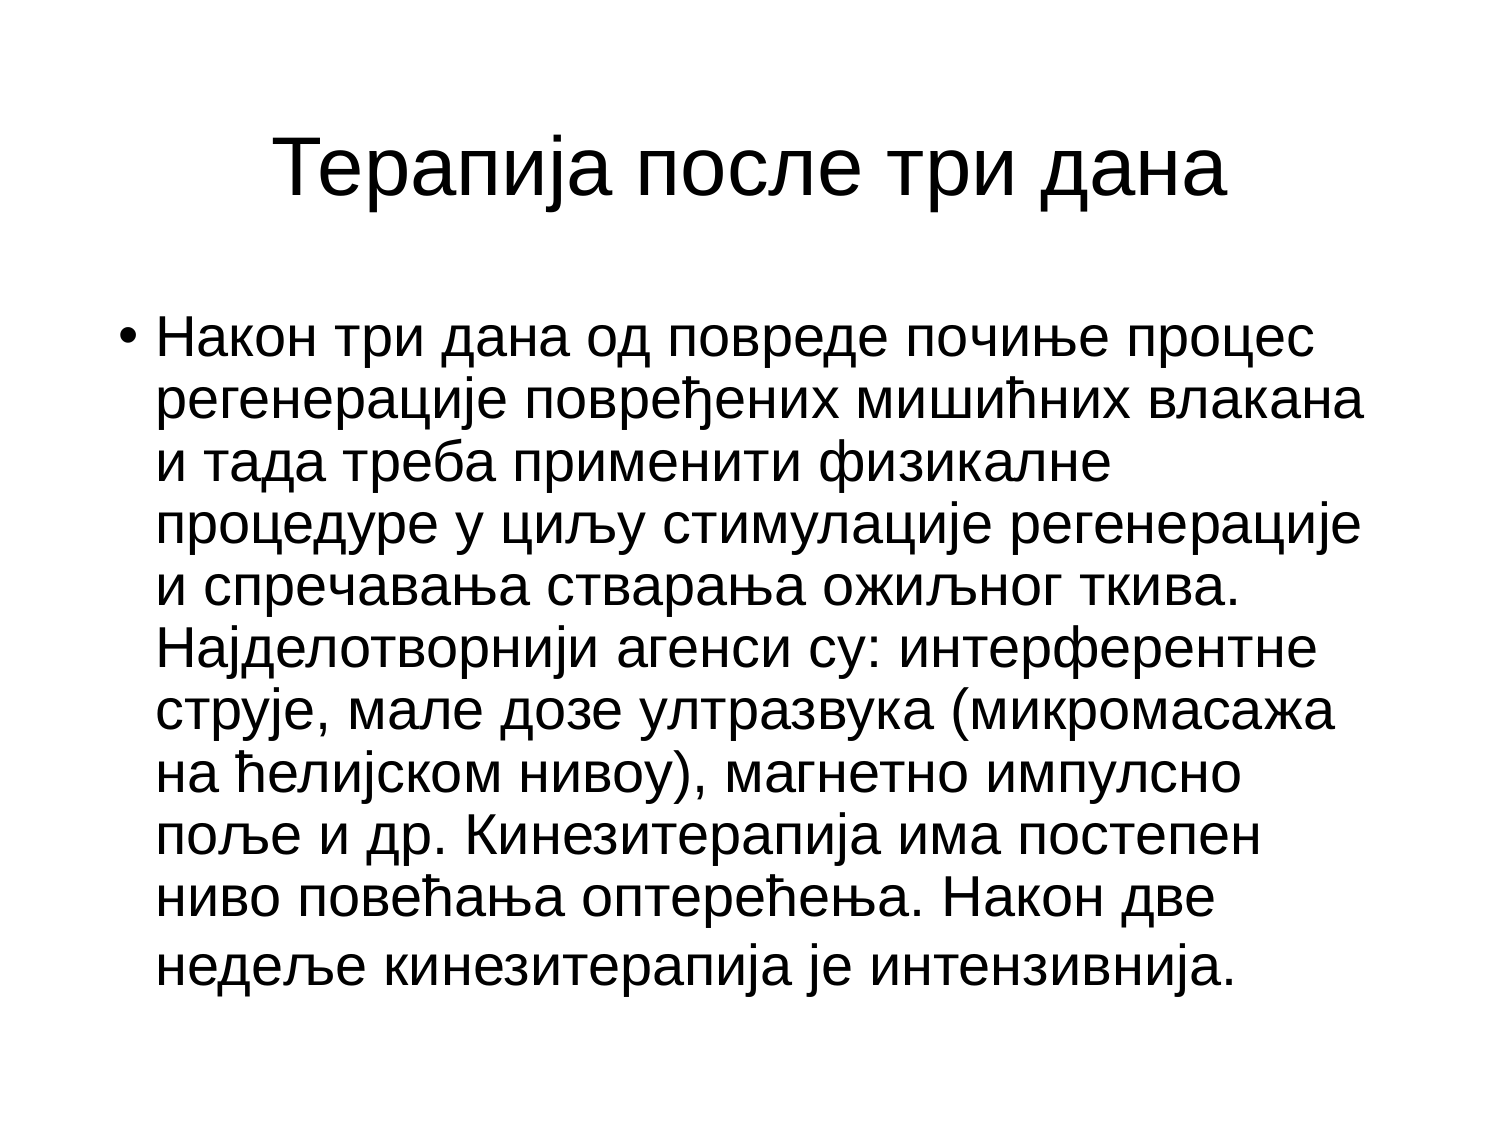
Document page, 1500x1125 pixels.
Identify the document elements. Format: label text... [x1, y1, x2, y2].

title Терапија после три дана [103, 59, 1397, 278]
list Након три дана од повреде почиње процес регенерације повређених мишићних влакана и тада треба применити физикалне процедуре у циљу стимулације регенерације и спречавања стварања ожиљног ткива. Најделотворнији агенси су: интерферентне струје, мале дозе ултразвука (микромасажа на ћелијском нивоу), магнетно импулсно поље и др. Кинезитерапија има постепен ниво повећања оптерећења. Након две недеље кинезитерапија је интензивнија. [103, 299, 1397, 1014]
